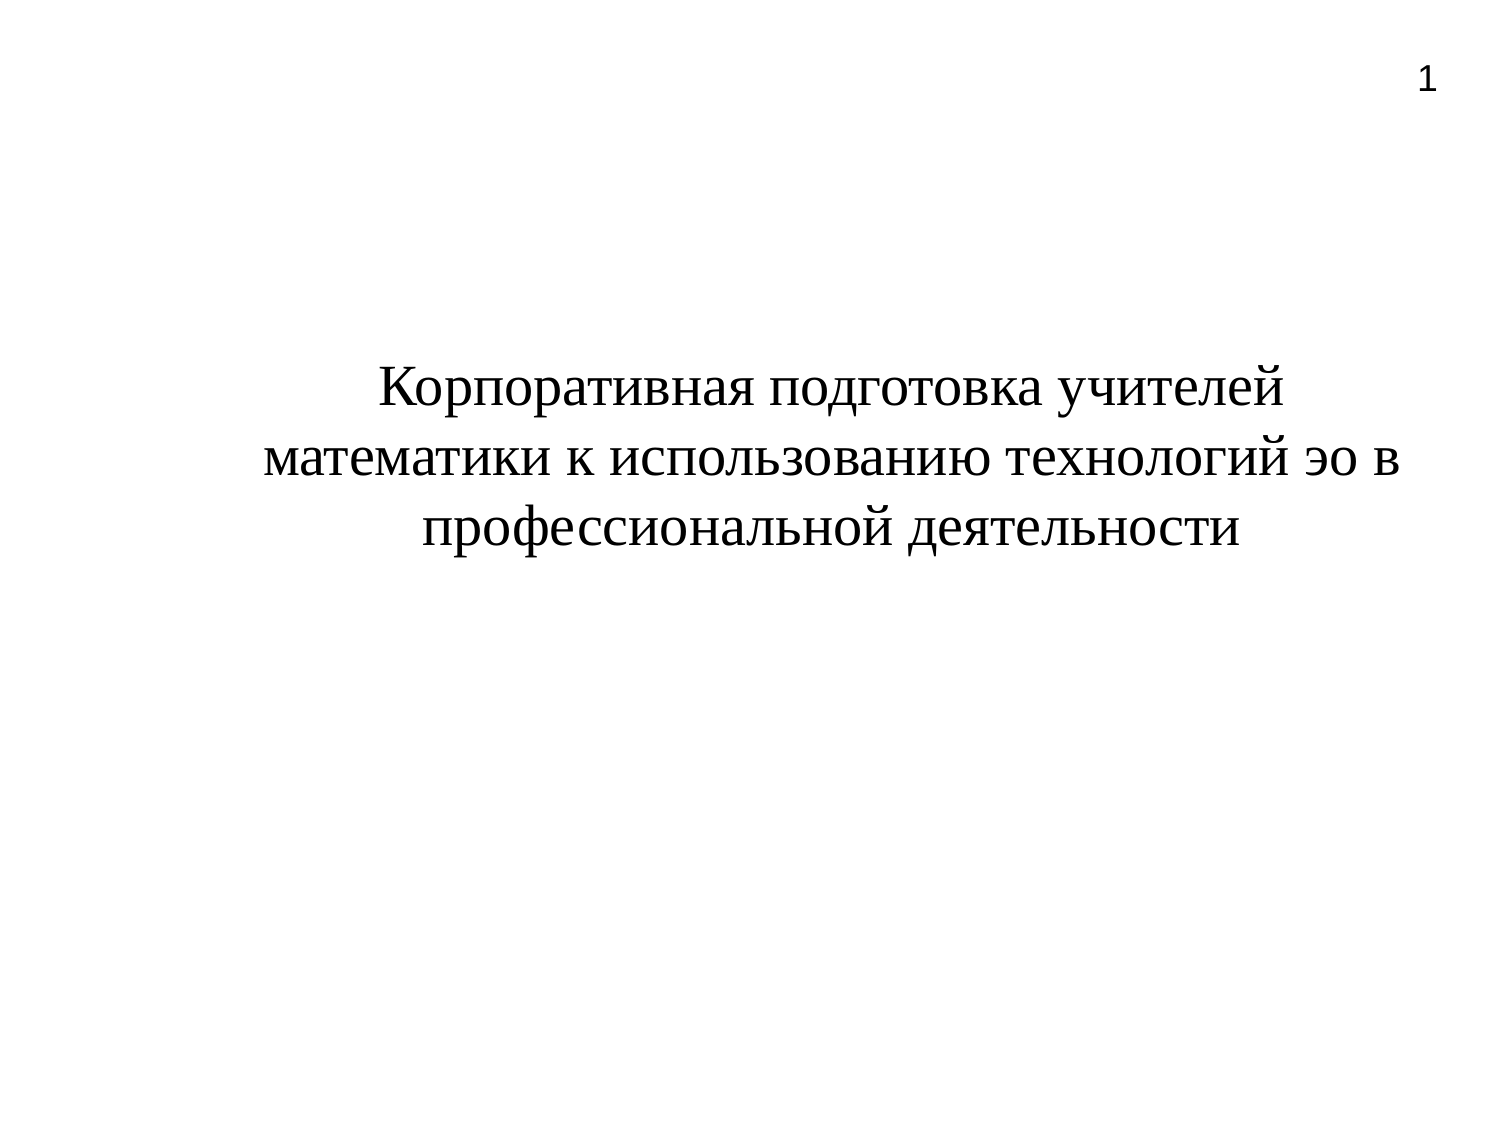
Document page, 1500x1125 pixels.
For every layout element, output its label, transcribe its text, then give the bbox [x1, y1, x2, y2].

text_box Корпоративная подготовка учителей математики к использованию технологий эо в профессиональной деятельности [234, 269, 1430, 832]
text_box 1 [1402, 46, 1453, 107]
